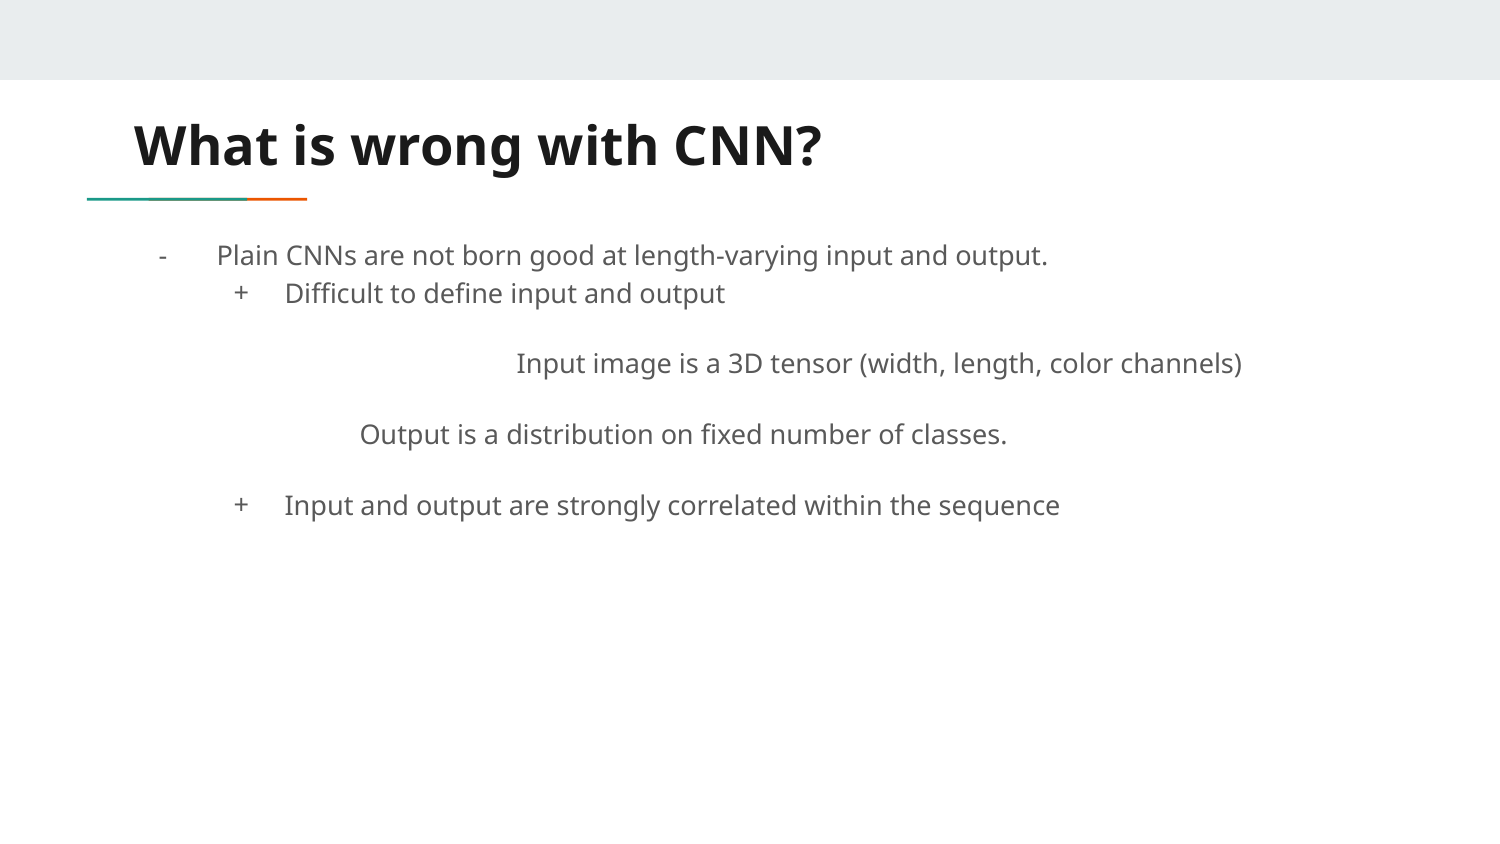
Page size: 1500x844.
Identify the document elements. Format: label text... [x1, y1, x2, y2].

list Plain CNNs are not born good at length-varying input and output. Difficult to define input and output Input image is a 3D tensor (width, length, color channels) Output is a distribution on fixed number of classes. Input and output are strongly correlated within the sequence [119, 218, 1381, 712]
title What is wrong with CNN? [119, 95, 1381, 184]
